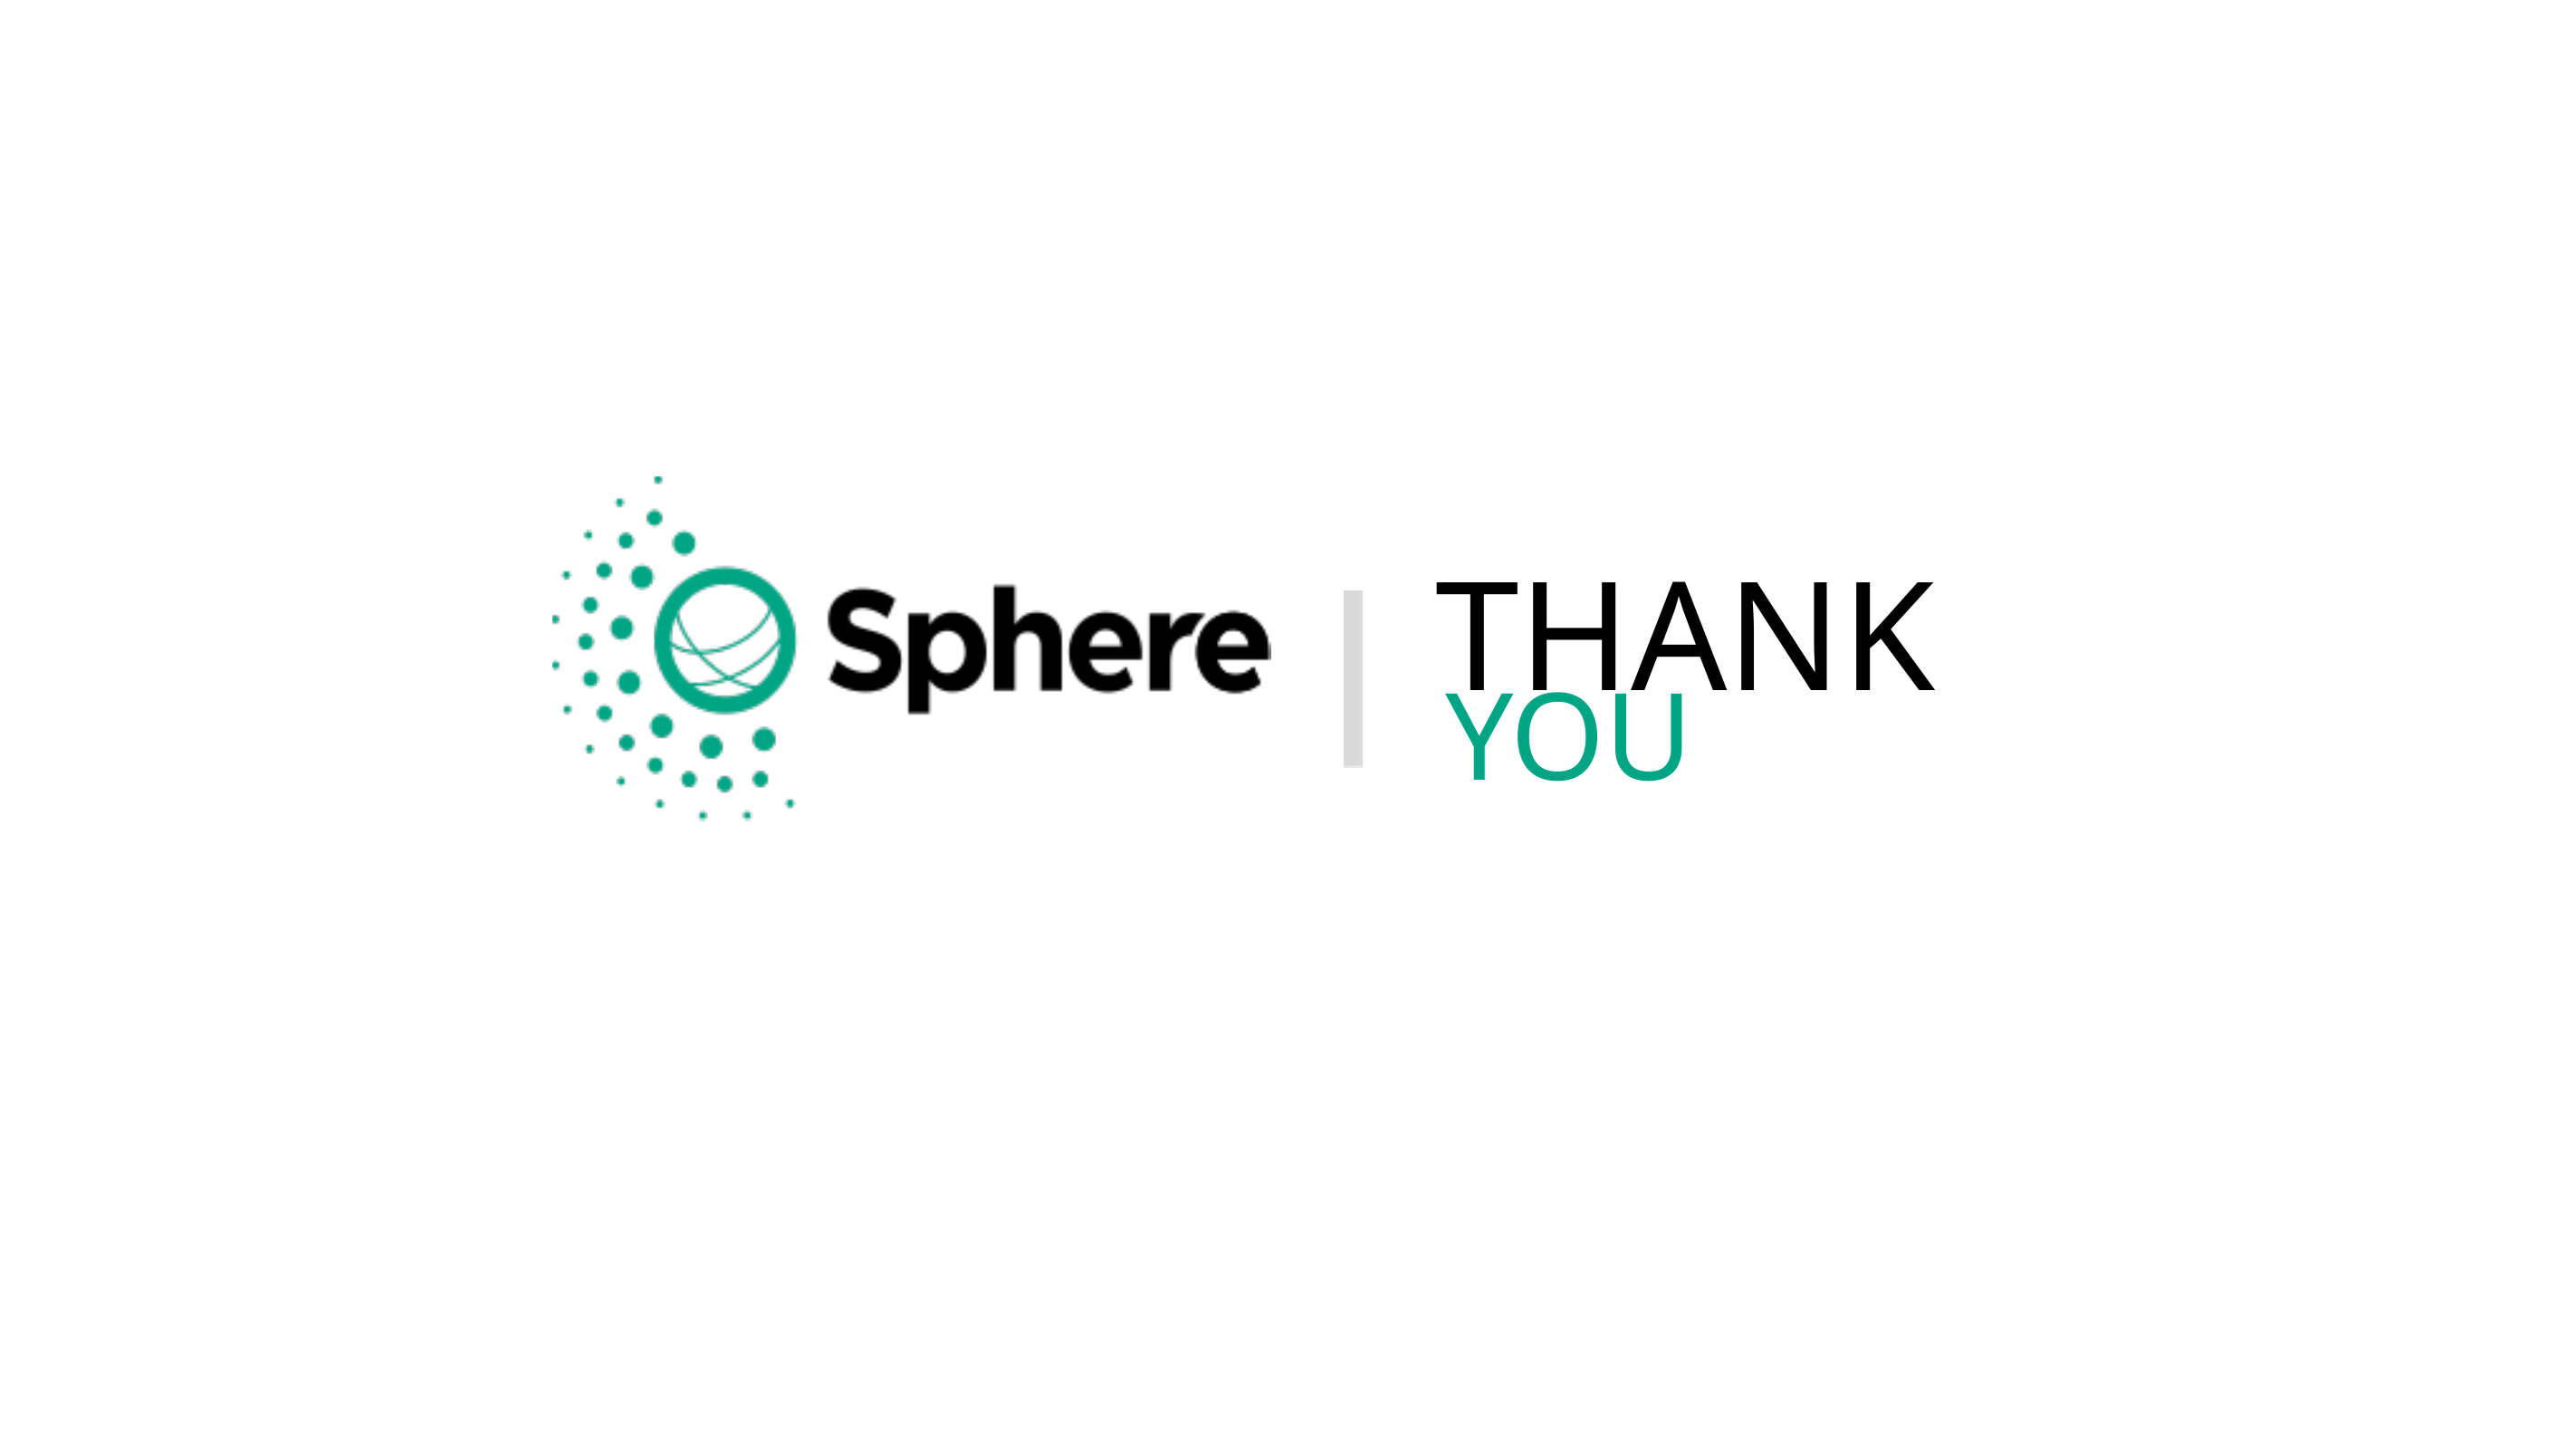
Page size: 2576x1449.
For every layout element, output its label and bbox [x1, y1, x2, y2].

picture [1344, 590, 1363, 768]
picture [552, 476, 1271, 821]
